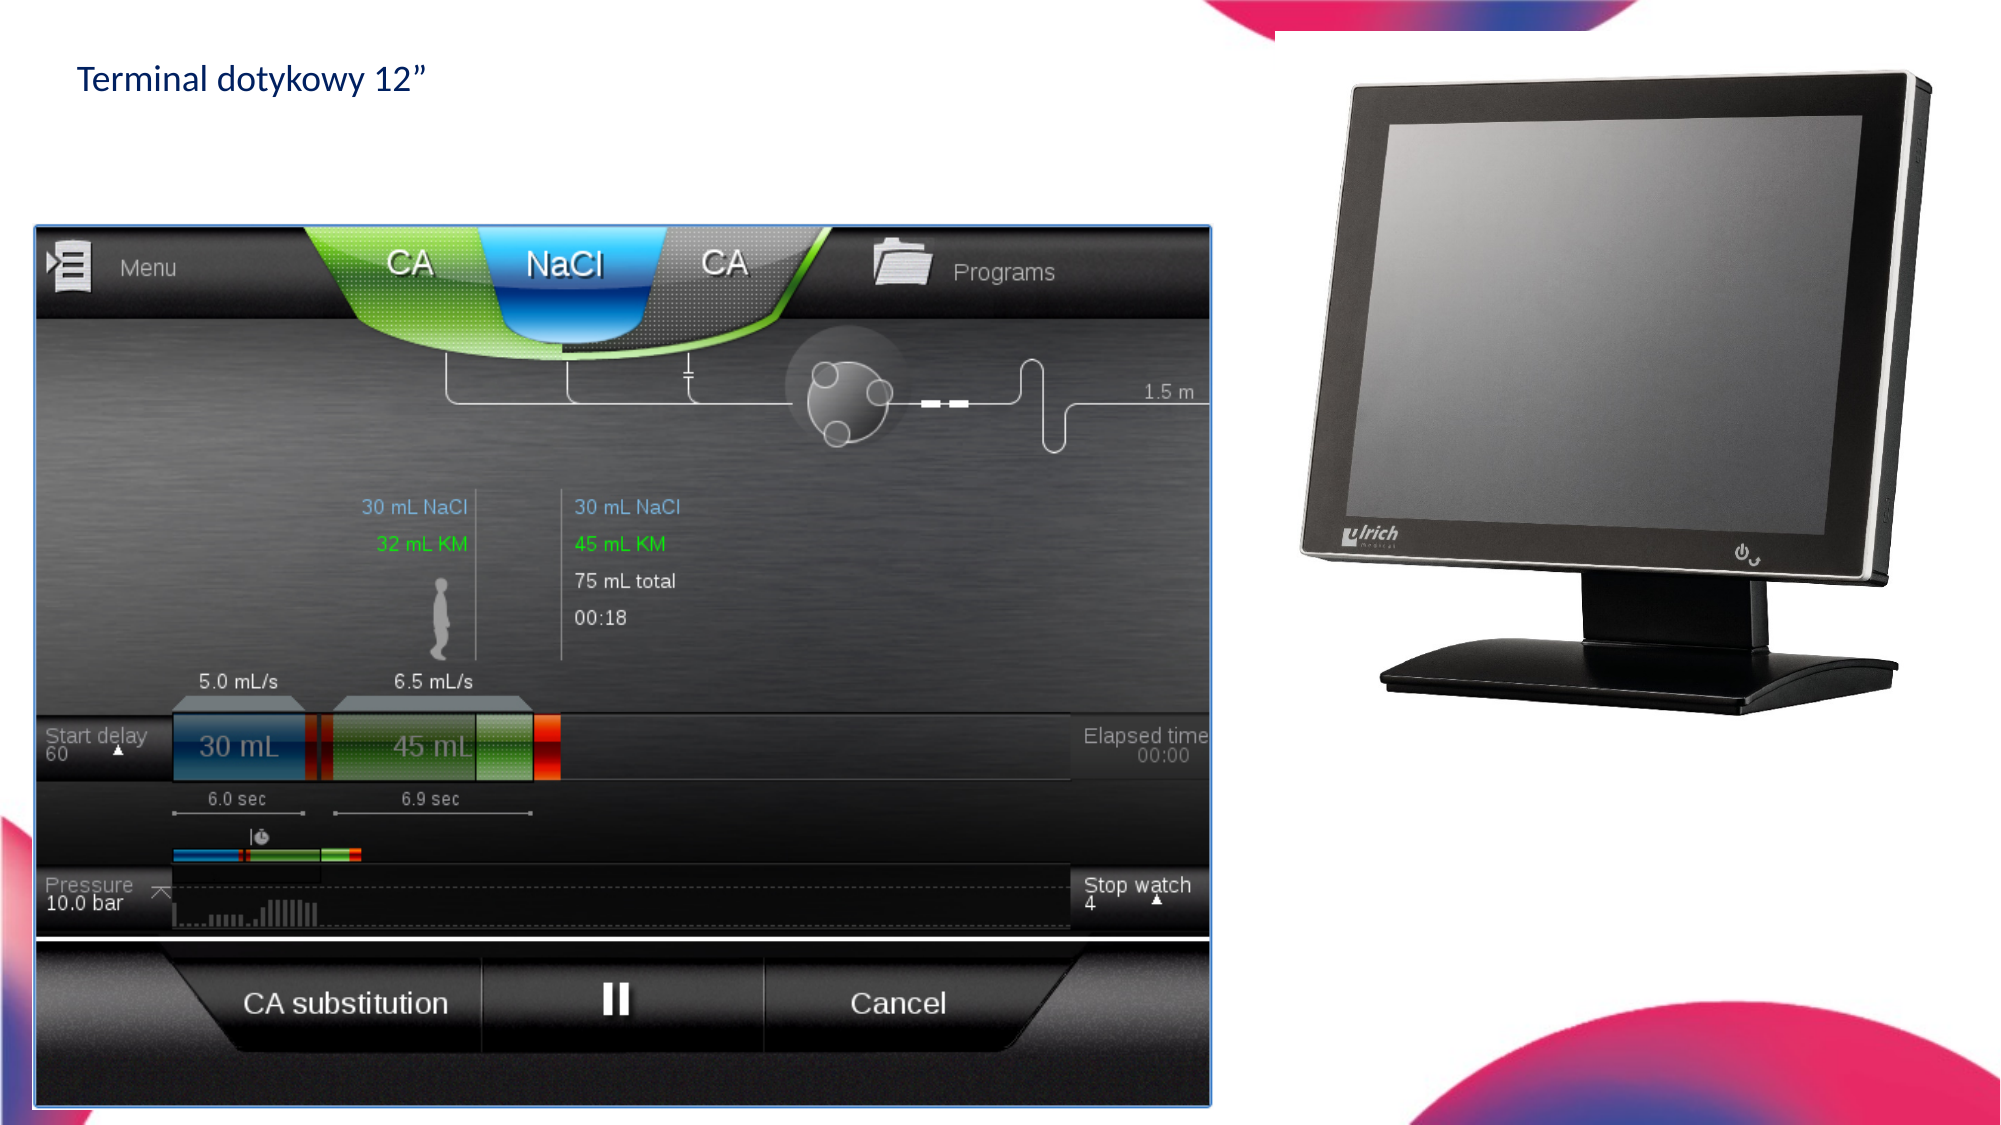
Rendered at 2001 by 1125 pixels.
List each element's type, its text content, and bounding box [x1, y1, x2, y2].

picture [0, 0, 2001, 1125]
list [1275, 31, 1963, 741]
text_box Terminal dotykowy 12” [62, 46, 834, 107]
